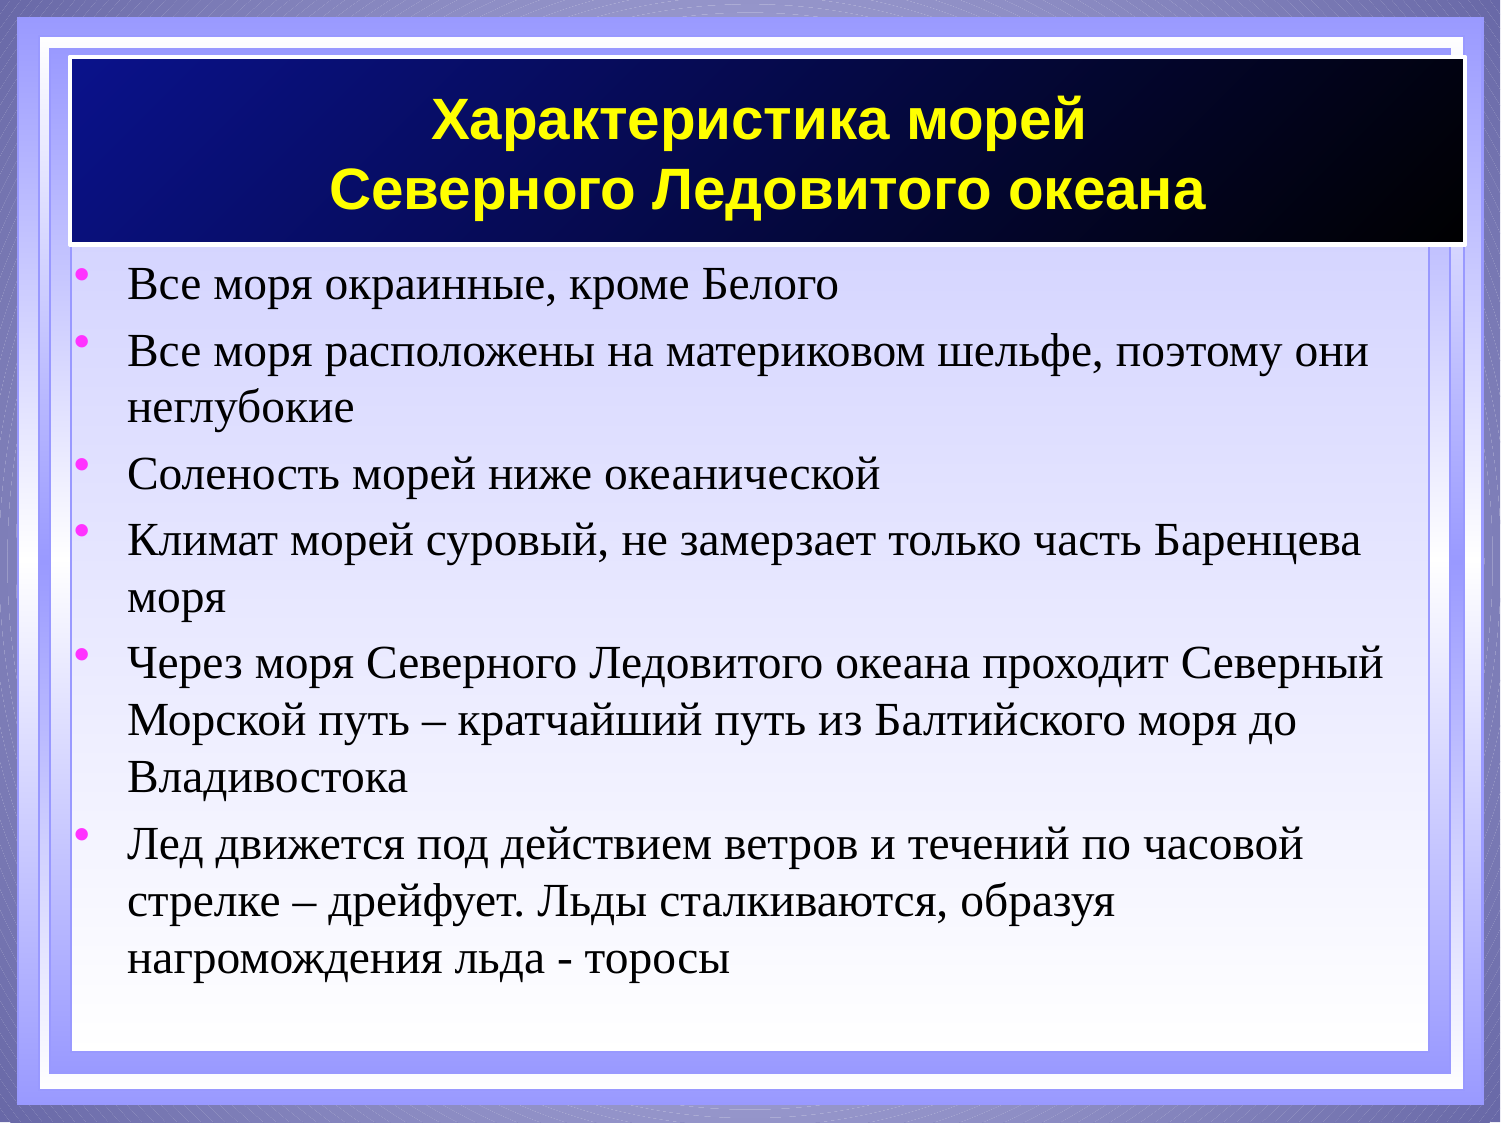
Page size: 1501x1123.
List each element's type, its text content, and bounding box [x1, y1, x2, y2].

text_box Характеристика морей Северного Ледовитого океана [70, 57, 1465, 245]
list Все моря окраинные, кроме Белого Все моря расположены на материковом шельфе, поэтому они неглубокие Соленость морей ниже океанической Климат морей суровый, не замерзает только часть Баренцева моря Через моря Северного Ледовитого океана проходит Северный Морской путь – кратчайший путь из Балтийского моря до Владивостока Лед движется под действием ветров и течений по часовой стрелке – дрейфует. Льды сталкиваются, образуя нагромождения льда - торосы [58, 244, 1442, 998]
